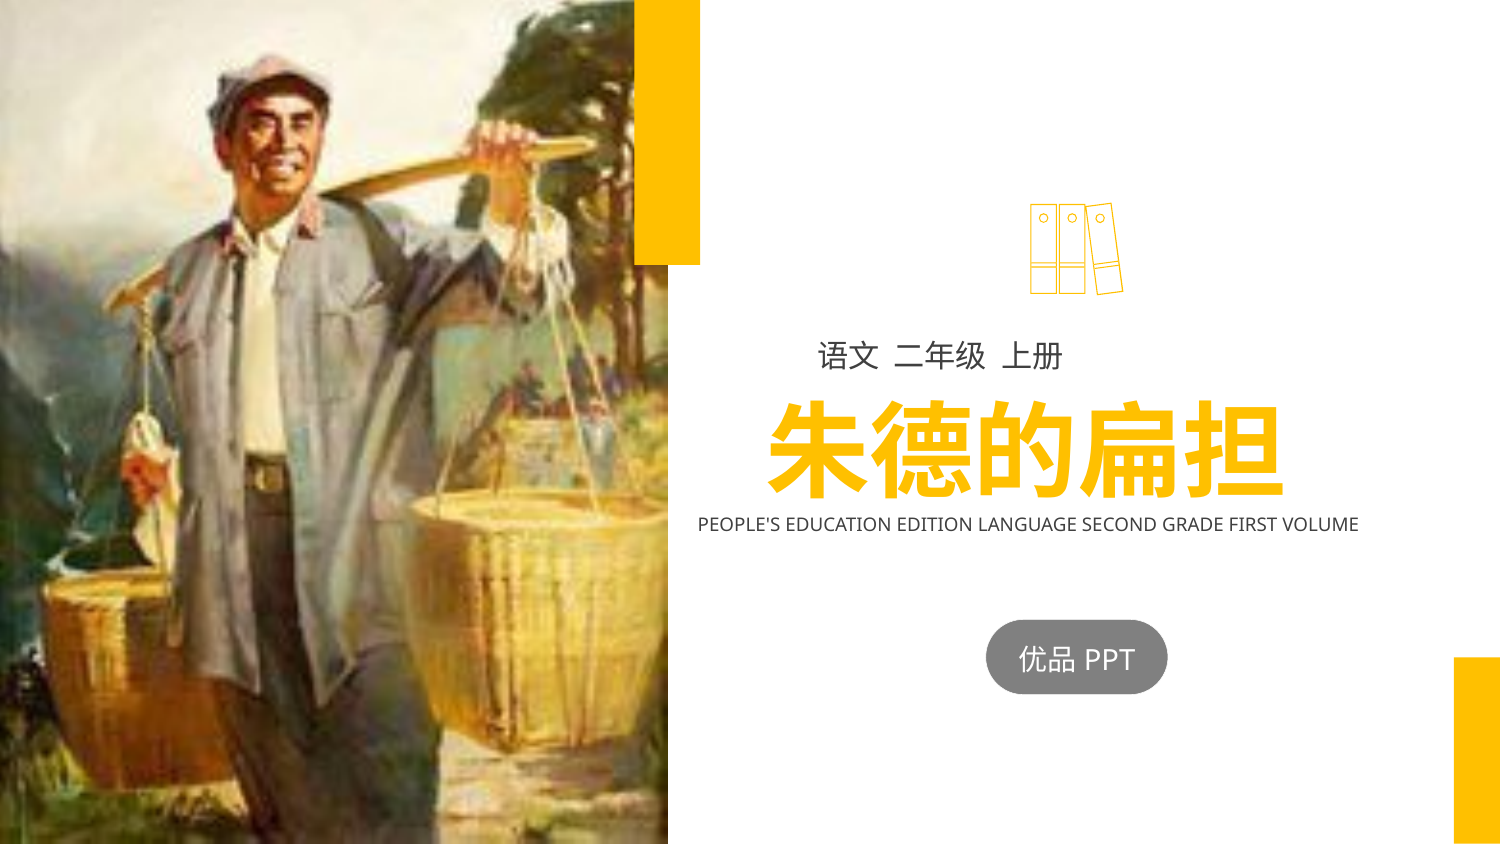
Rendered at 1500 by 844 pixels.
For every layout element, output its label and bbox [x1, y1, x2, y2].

text_box [1453, 656, 1500, 844]
text_box [682, 202, 1471, 696]
text_box [668, 0, 701, 266]
picture [0, 0, 668, 844]
